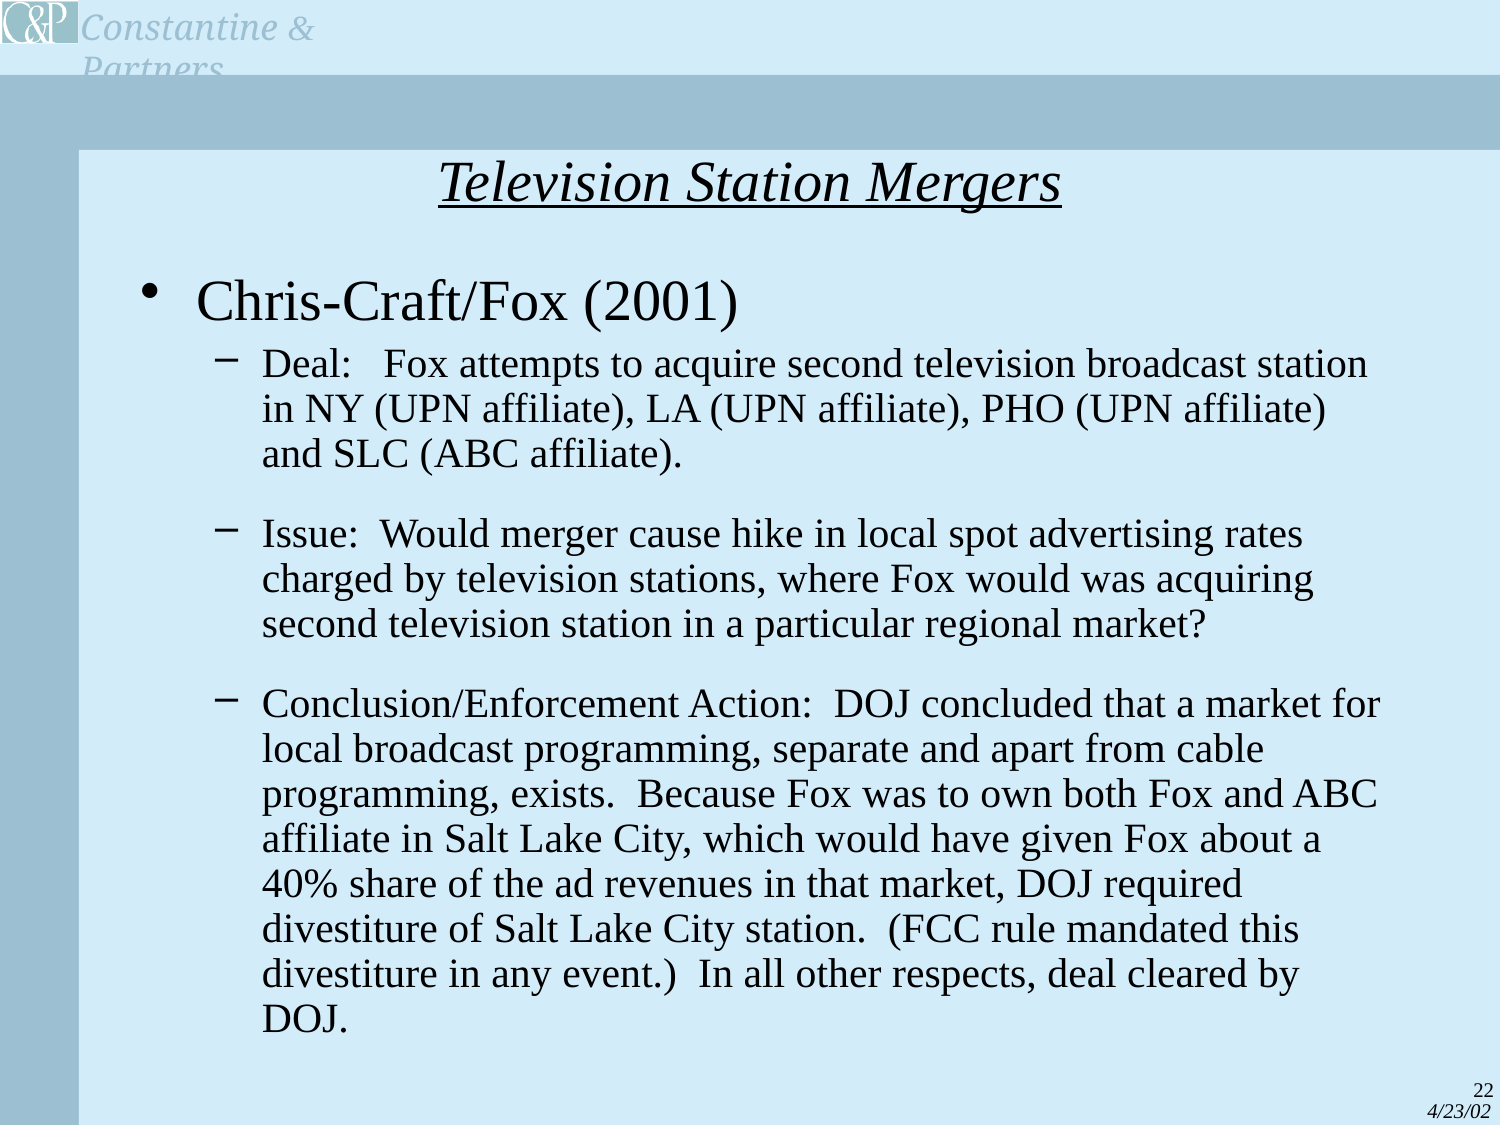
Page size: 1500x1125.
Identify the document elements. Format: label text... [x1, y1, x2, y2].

list Chris-Craft/Fox (2001) Deal: Fox attempts to acquire second television broadcast station in NY (UPN affiliate), LA (UPN affiliate), PHO (UPN affiliate) and SLC (ABC affiliate). Issue: Would merger cause hike in local spot advertising rates charged by television stations, where Fox would was acquiring second television station in a particular regional market? Conclusion/Enforcement Action: DOJ concluded that a market for local broadcast programming, separate and apart from cable programming, exists. Because Fox was to own both Fox and ABC affiliate in Salt Lake City, which would have given Fox about a 40% share of the ad revenues in that market, DOJ required divestiture of Salt Lake City station. (FCC rule mandated this divestiture in any event.) In all other respects, deal cleared by DOJ. [125, 262, 1400, 1038]
title Television Station Mergers [112, 135, 1388, 236]
